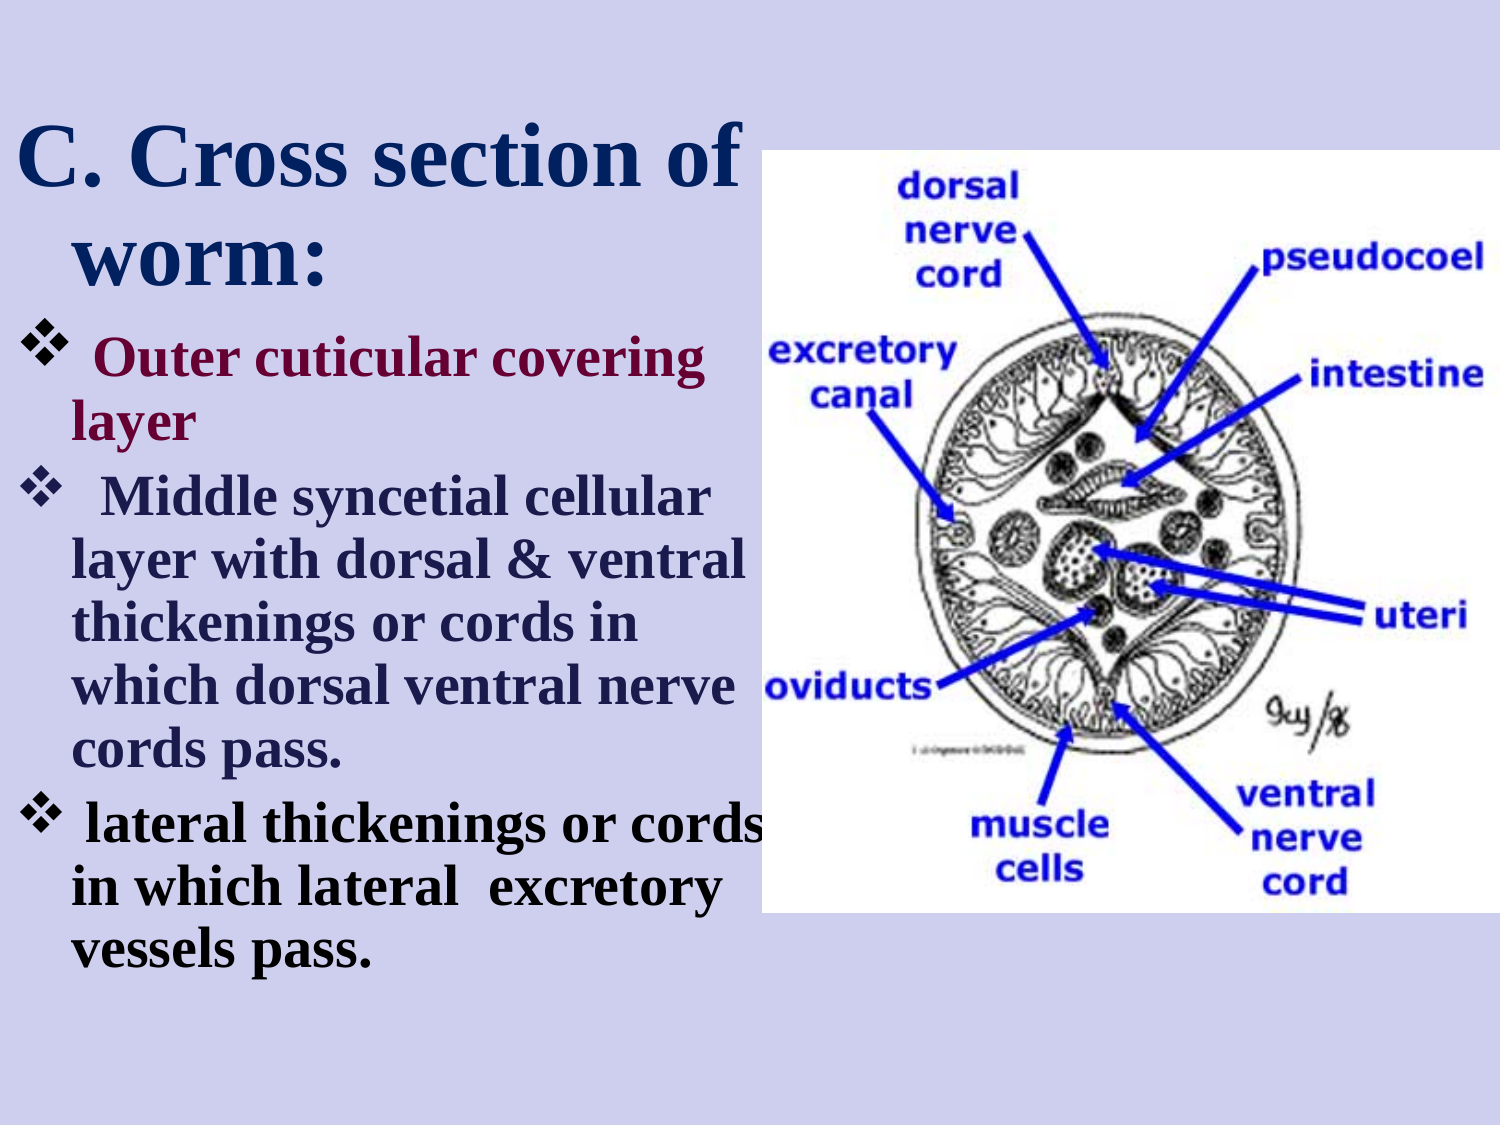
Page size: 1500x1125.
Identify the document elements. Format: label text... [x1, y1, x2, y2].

picture [762, 149, 1500, 913]
list C. Cross section of worm: Outer cuticular covering layer Middle syncetial cellular layer with dorsal & ventral thickenings or cords in which dorsal ventral nerve cords pass. lateral thickenings or cords in which lateral excretory vessels pass. [0, 99, 813, 738]
